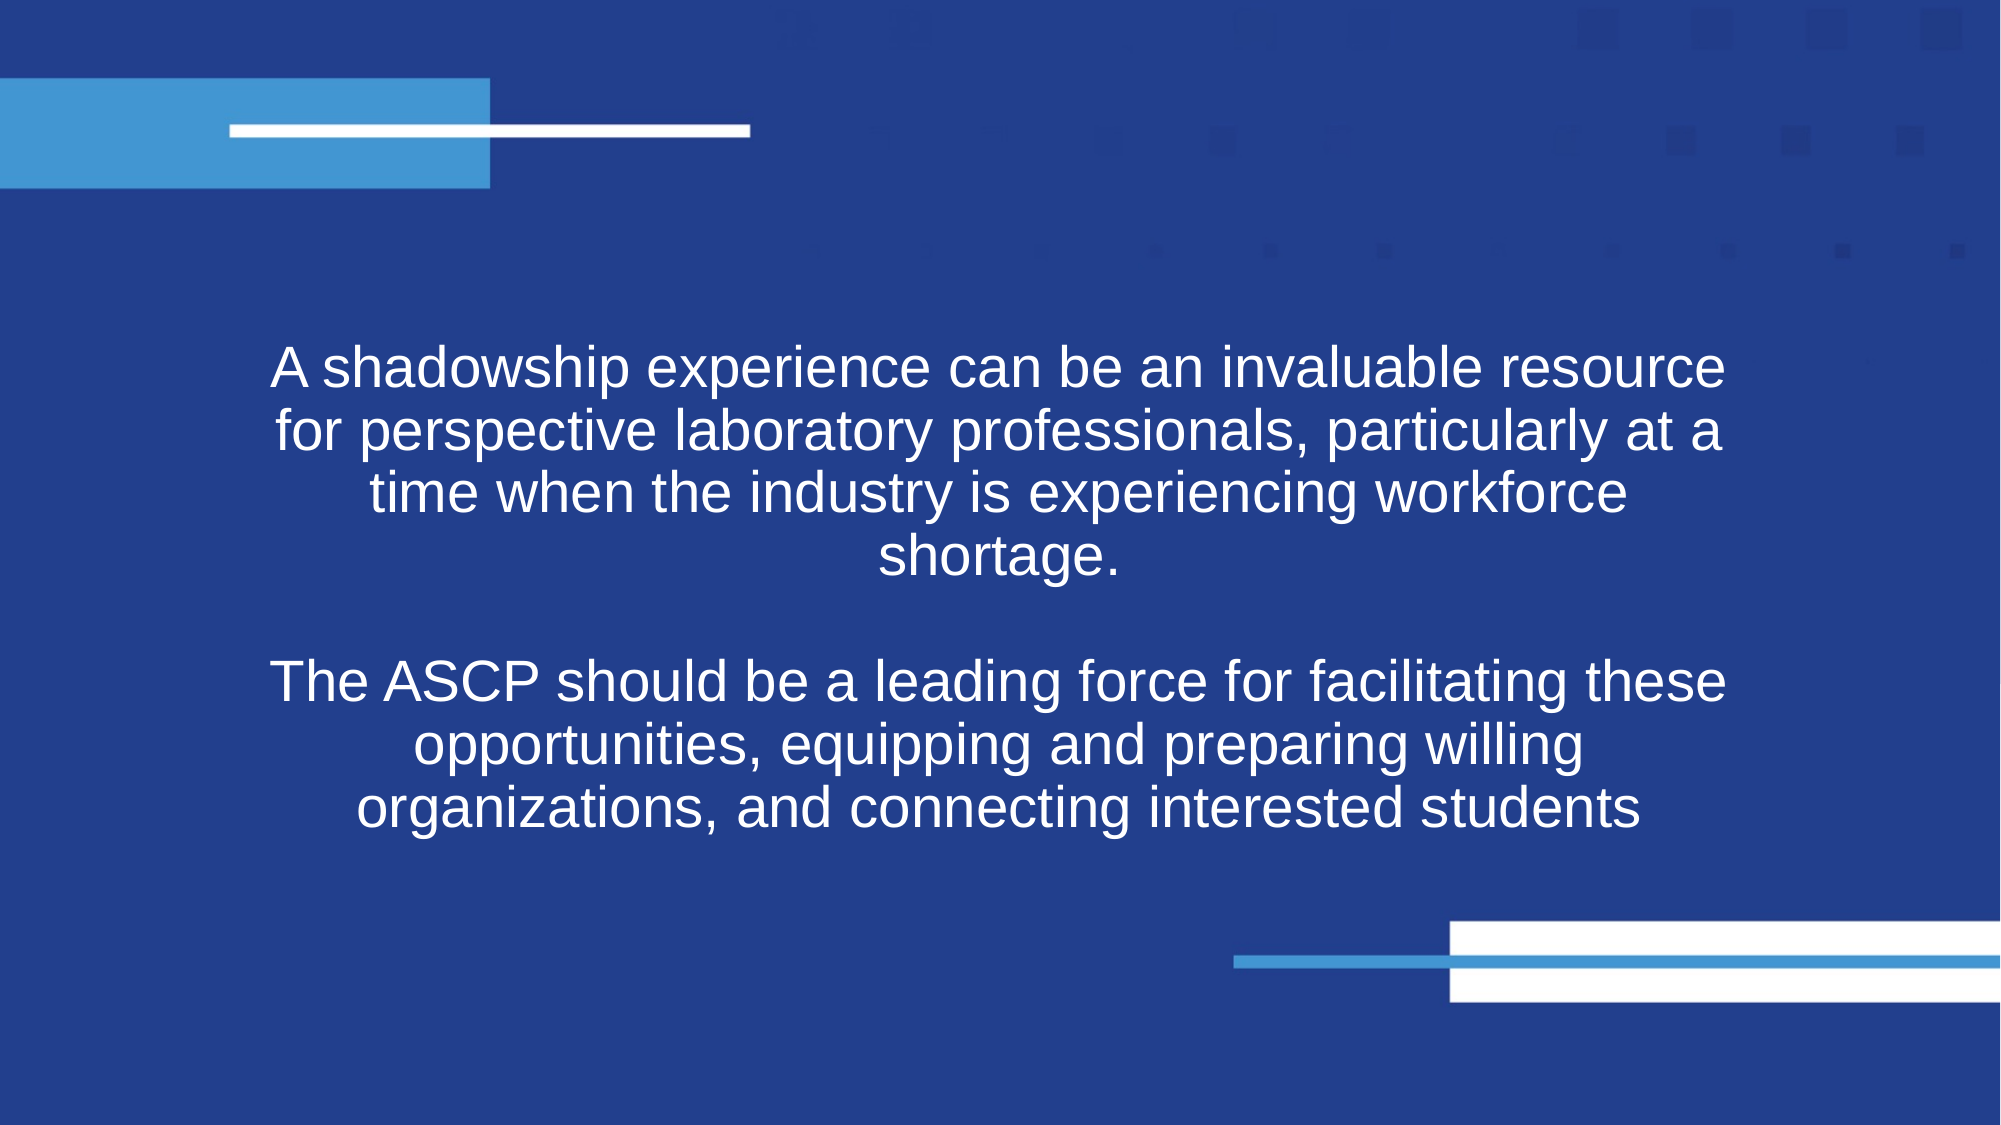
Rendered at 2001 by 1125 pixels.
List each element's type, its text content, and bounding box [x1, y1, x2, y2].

title A shadowship experience can be an invaluable resource for perspective laboratory professionals, particularly at a time when the industry is experiencing workforce shortage. The ASCP should be a leading force for facilitating these opportunities, equipping and preparing willing organizations, and connecting interested students [249, 329, 1750, 721]
picture [0, 0, 2001, 1125]
